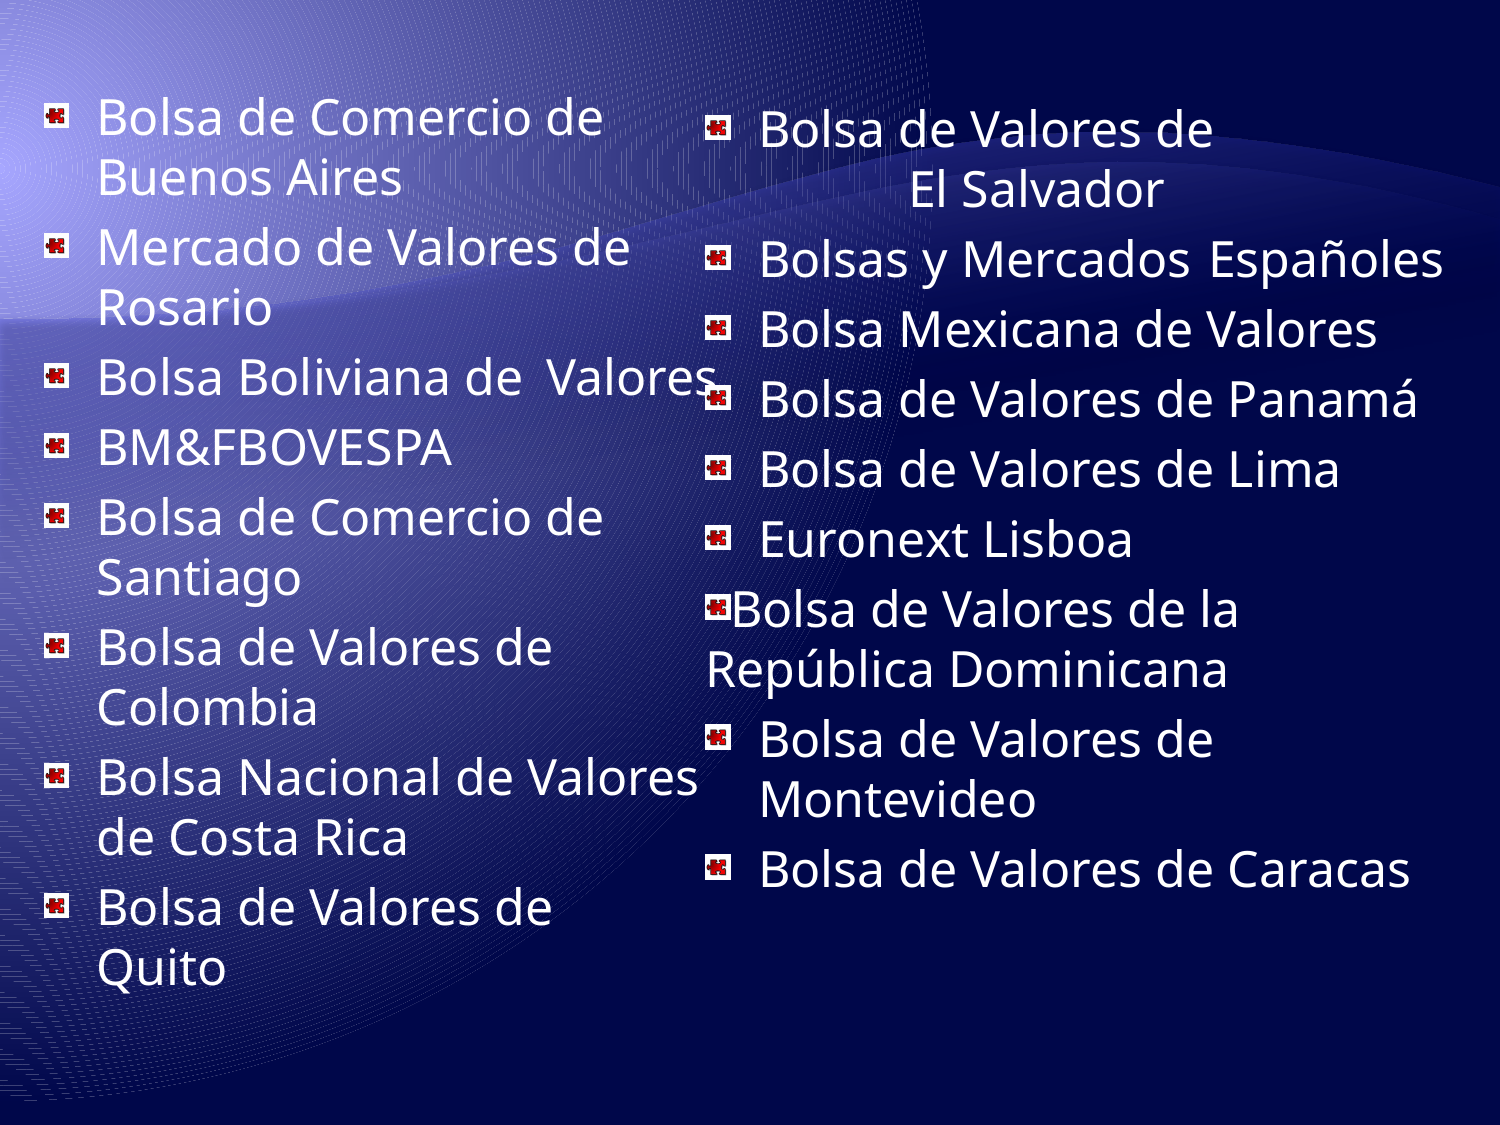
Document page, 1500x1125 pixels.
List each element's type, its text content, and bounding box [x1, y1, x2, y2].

picture [44, 893, 69, 918]
picture [44, 103, 69, 128]
picture [705, 525, 731, 550]
picture [44, 763, 69, 788]
picture [44, 233, 69, 258]
picture [44, 503, 69, 528]
picture [705, 385, 731, 410]
picture [705, 455, 731, 480]
picture [705, 115, 731, 140]
picture [705, 594, 731, 620]
picture [44, 633, 69, 658]
picture [705, 245, 731, 270]
text_box Bolsa de Valores de El Salvador Bolsas y Mercados Españoles Bolsa Mexicana de Valores Bolsa de Valores de Panamá Bolsa de Valores de Lima Euronext Lisboa Bolsa de Valores de la República Dominicana Bolsa de Valores de Montevideo Bolsa de Valores de Caracas [690, 90, 1471, 516]
picture [44, 433, 69, 458]
picture [705, 315, 731, 340]
picture [44, 363, 69, 388]
picture [705, 854, 731, 880]
picture [705, 724, 731, 750]
text_box Bolsa de Comercio de Buenos Aires Mercado de Valores de Rosario Bolsa Boliviana de Valores BM&FBOVESPA Bolsa de Comercio de Santiago Bolsa de Valores de Colombia Bolsa Nacional de Valores de Costa Rica Bolsa de Valores de Quito [29, 78, 739, 1059]
